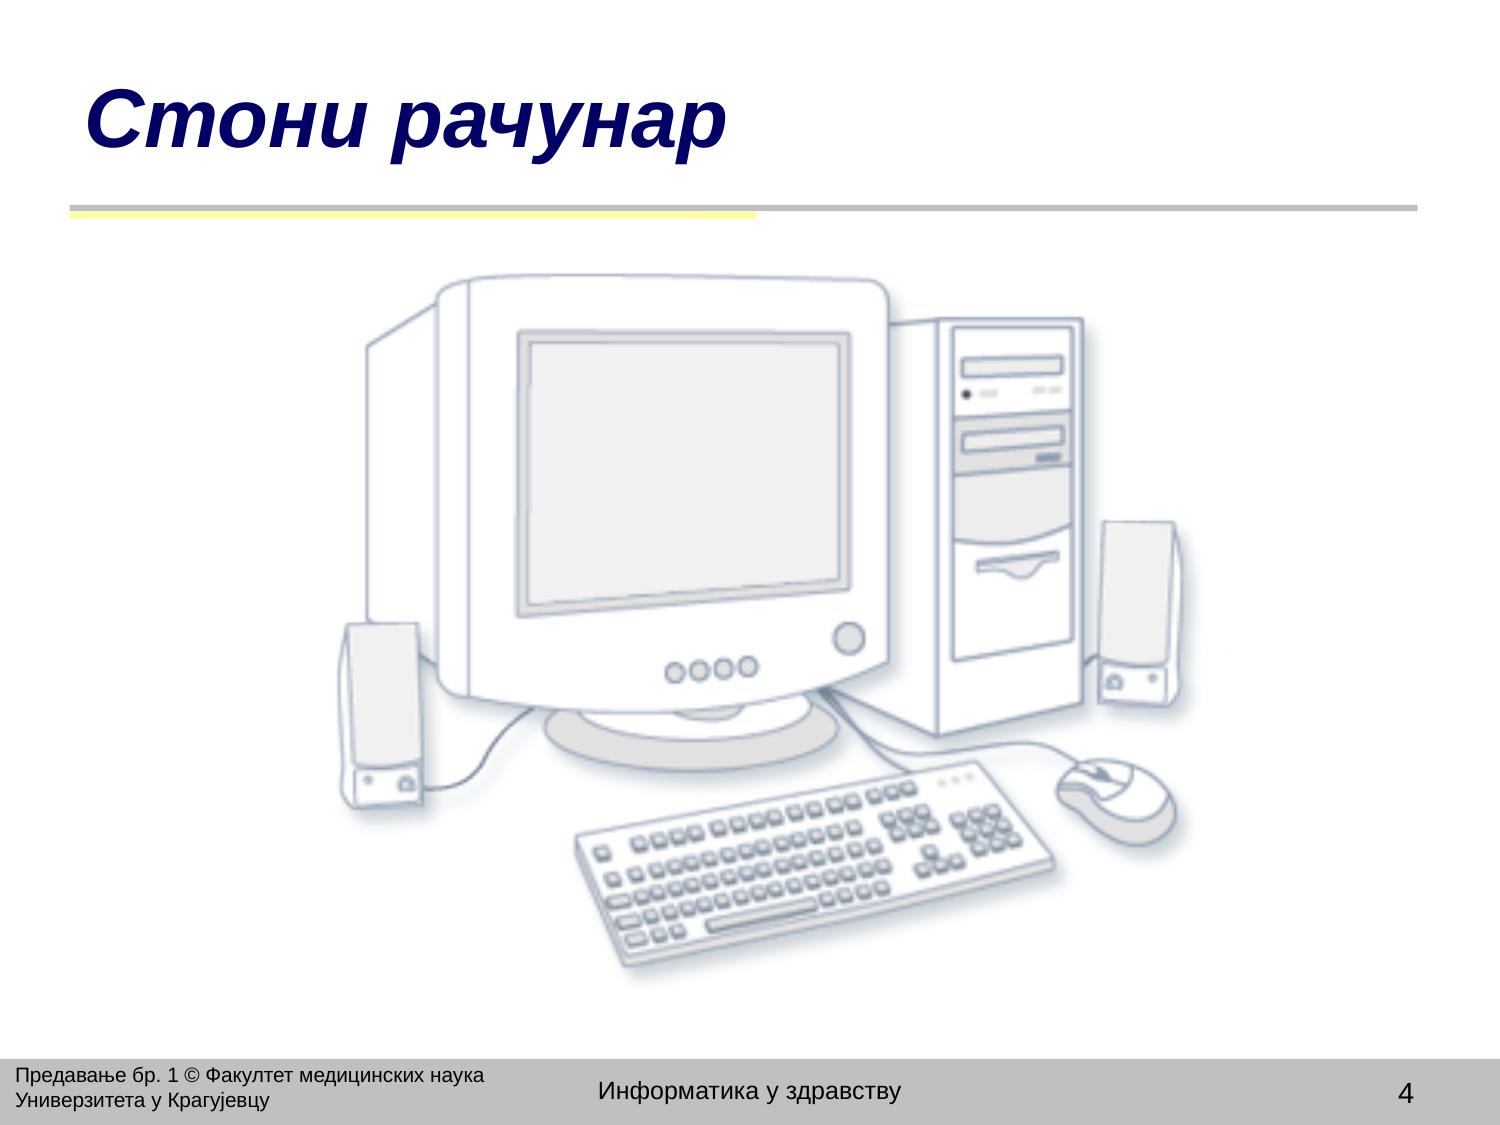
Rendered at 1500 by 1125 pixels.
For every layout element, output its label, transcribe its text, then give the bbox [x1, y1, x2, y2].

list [317, 230, 1244, 1021]
slide_number Предавање бр. 1 © Факултет медицинских наука Универзитета у Крагујевцу [0, 1053, 599, 1108]
slide_number 4 [1079, 1066, 1430, 1125]
footer Информатика у здравству [512, 1066, 988, 1125]
title Стони рачунар [69, 19, 1426, 208]
